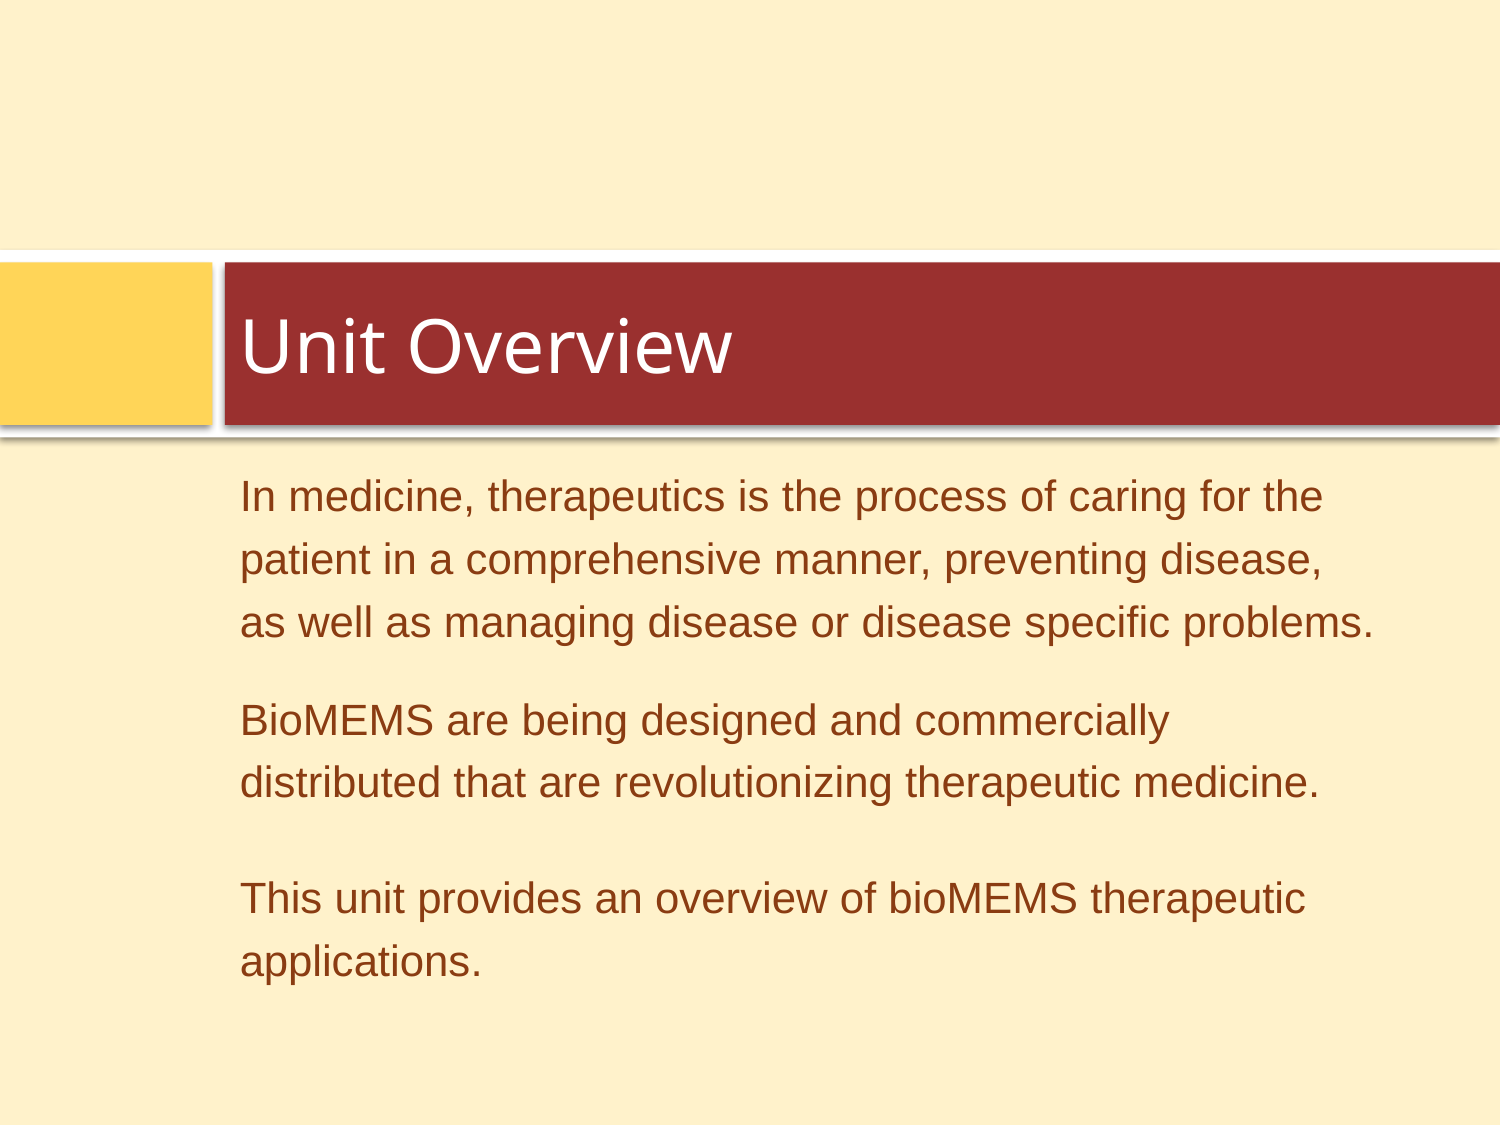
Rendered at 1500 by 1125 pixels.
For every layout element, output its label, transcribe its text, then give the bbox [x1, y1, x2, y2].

title Unit Overview [225, 262, 1475, 425]
list In medicine, therapeutics is the process of caring for the patient in a comprehensive manner, preventing disease, as well as managing disease or disease specific problems. BioMEMS are being designed and commercially distributed that are revolutionizing therapeutic medicine. This unit provides an overview of bioMEMS therapeutic applications. [225, 450, 1394, 1008]
